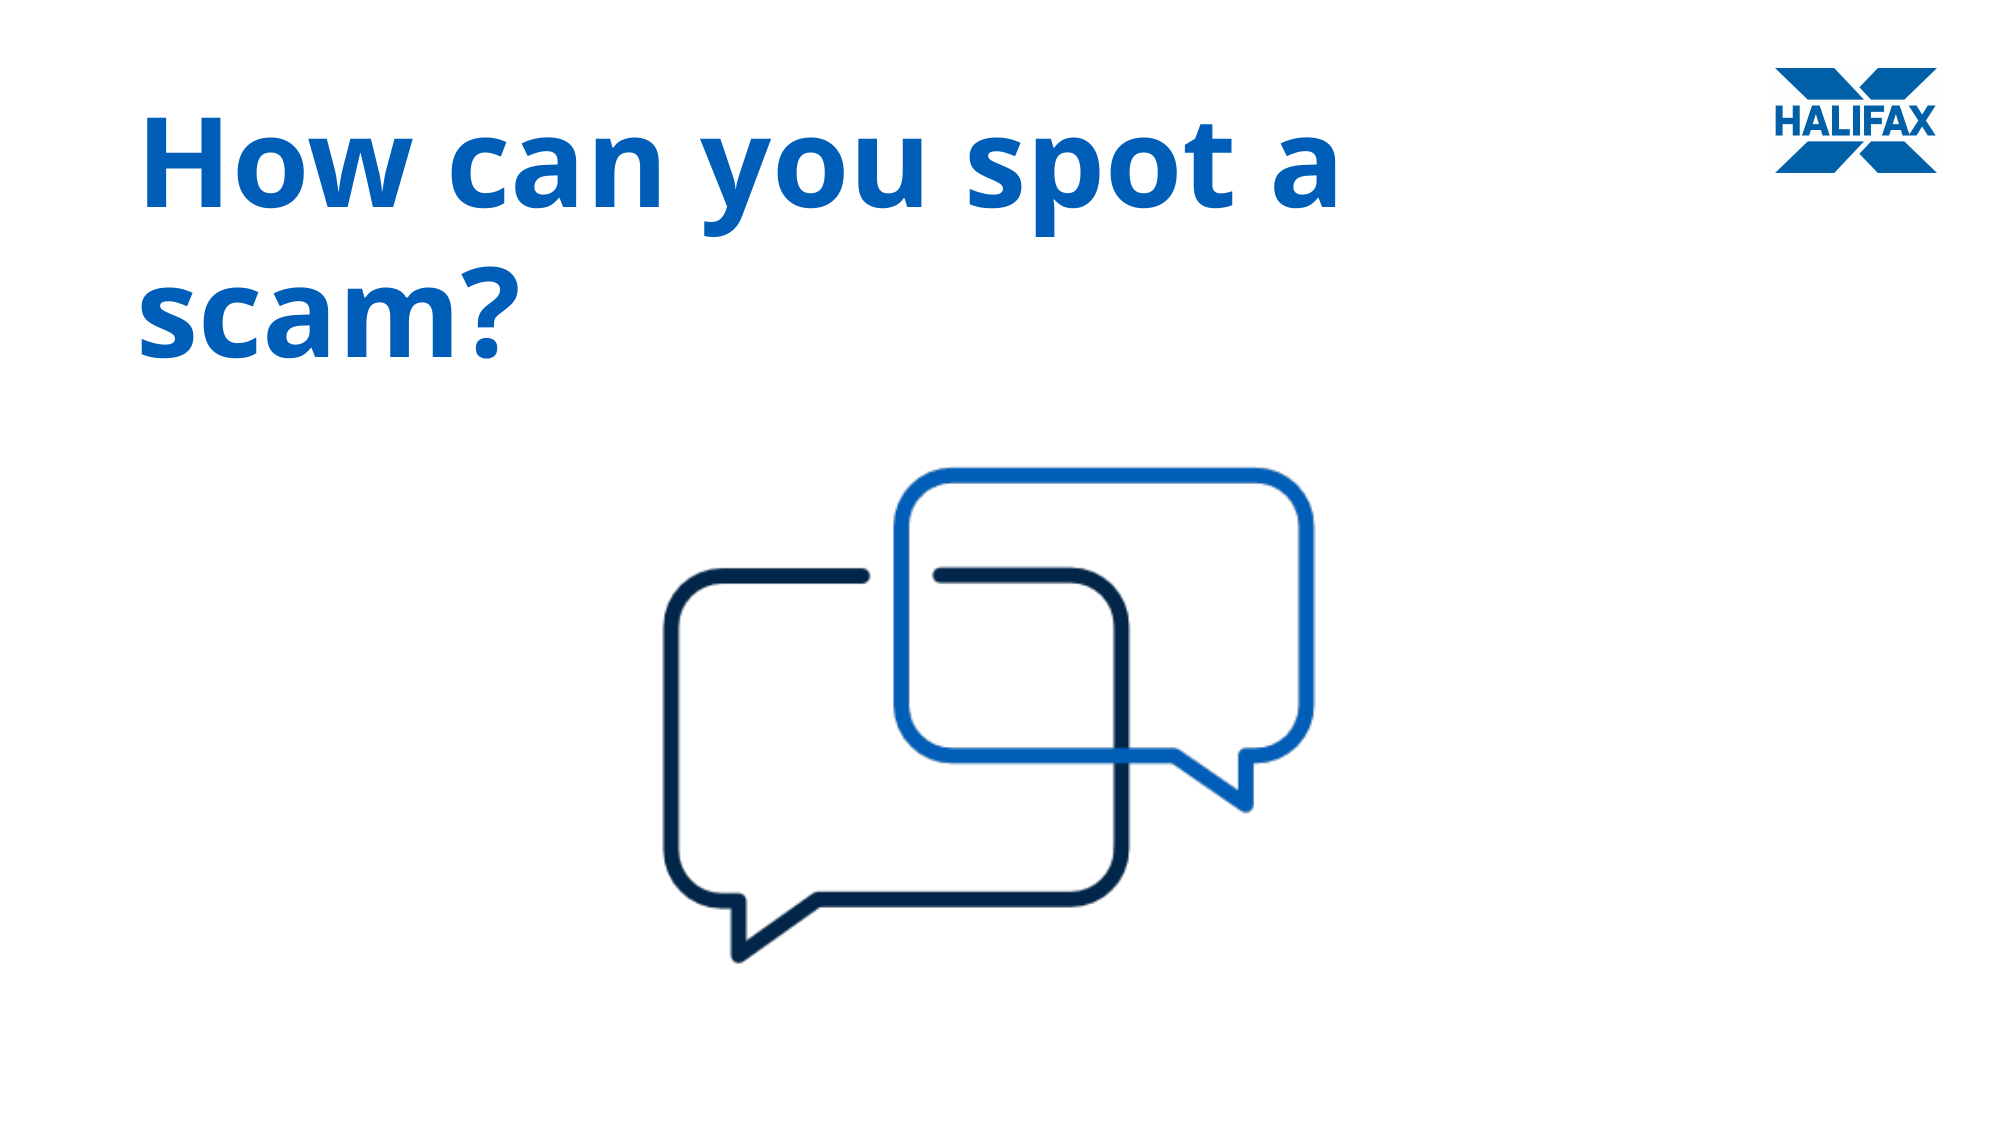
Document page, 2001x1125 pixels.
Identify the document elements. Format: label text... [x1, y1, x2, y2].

picture [564, 286, 1436, 1125]
list How can you spot a scam? [121, 75, 1579, 221]
picture [1775, 68, 1937, 173]
